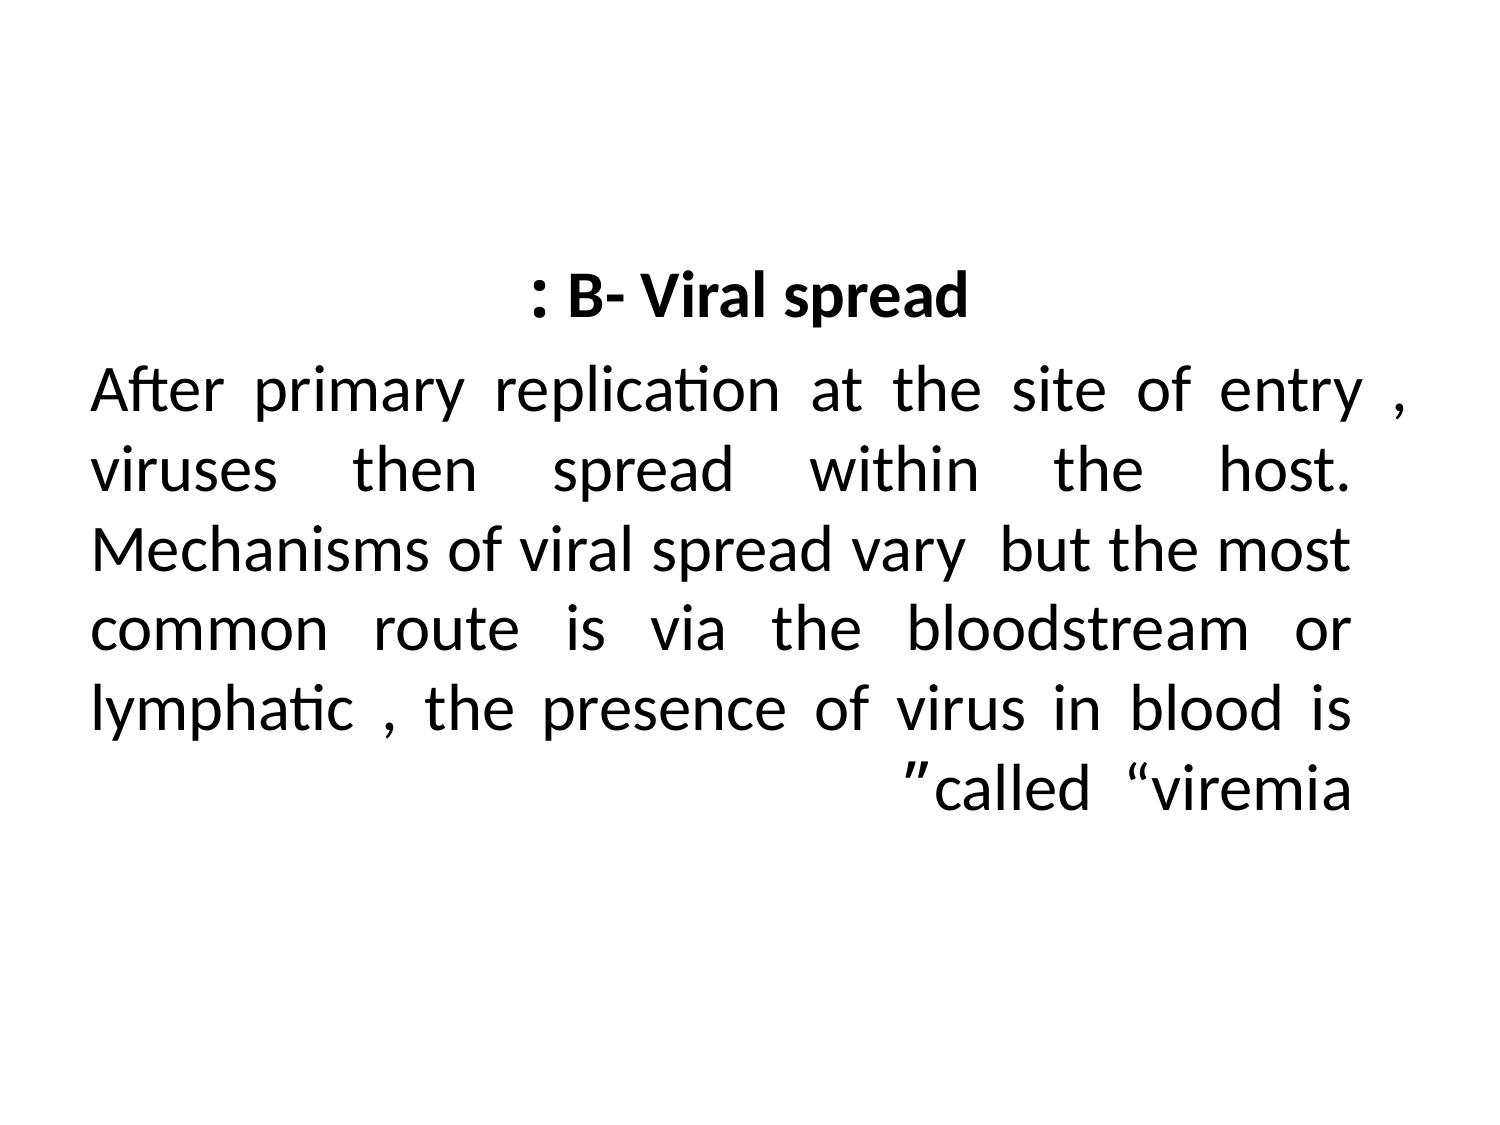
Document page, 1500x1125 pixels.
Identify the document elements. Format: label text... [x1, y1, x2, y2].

list B- Viral spread : After primary replication at the site of entry , viruses then spread within the host. Mechanisms of viral spread vary but the most common route is via the bloodstream or lymphatic , the presence of virus in blood is called “viremia” [75, 243, 1425, 1005]
